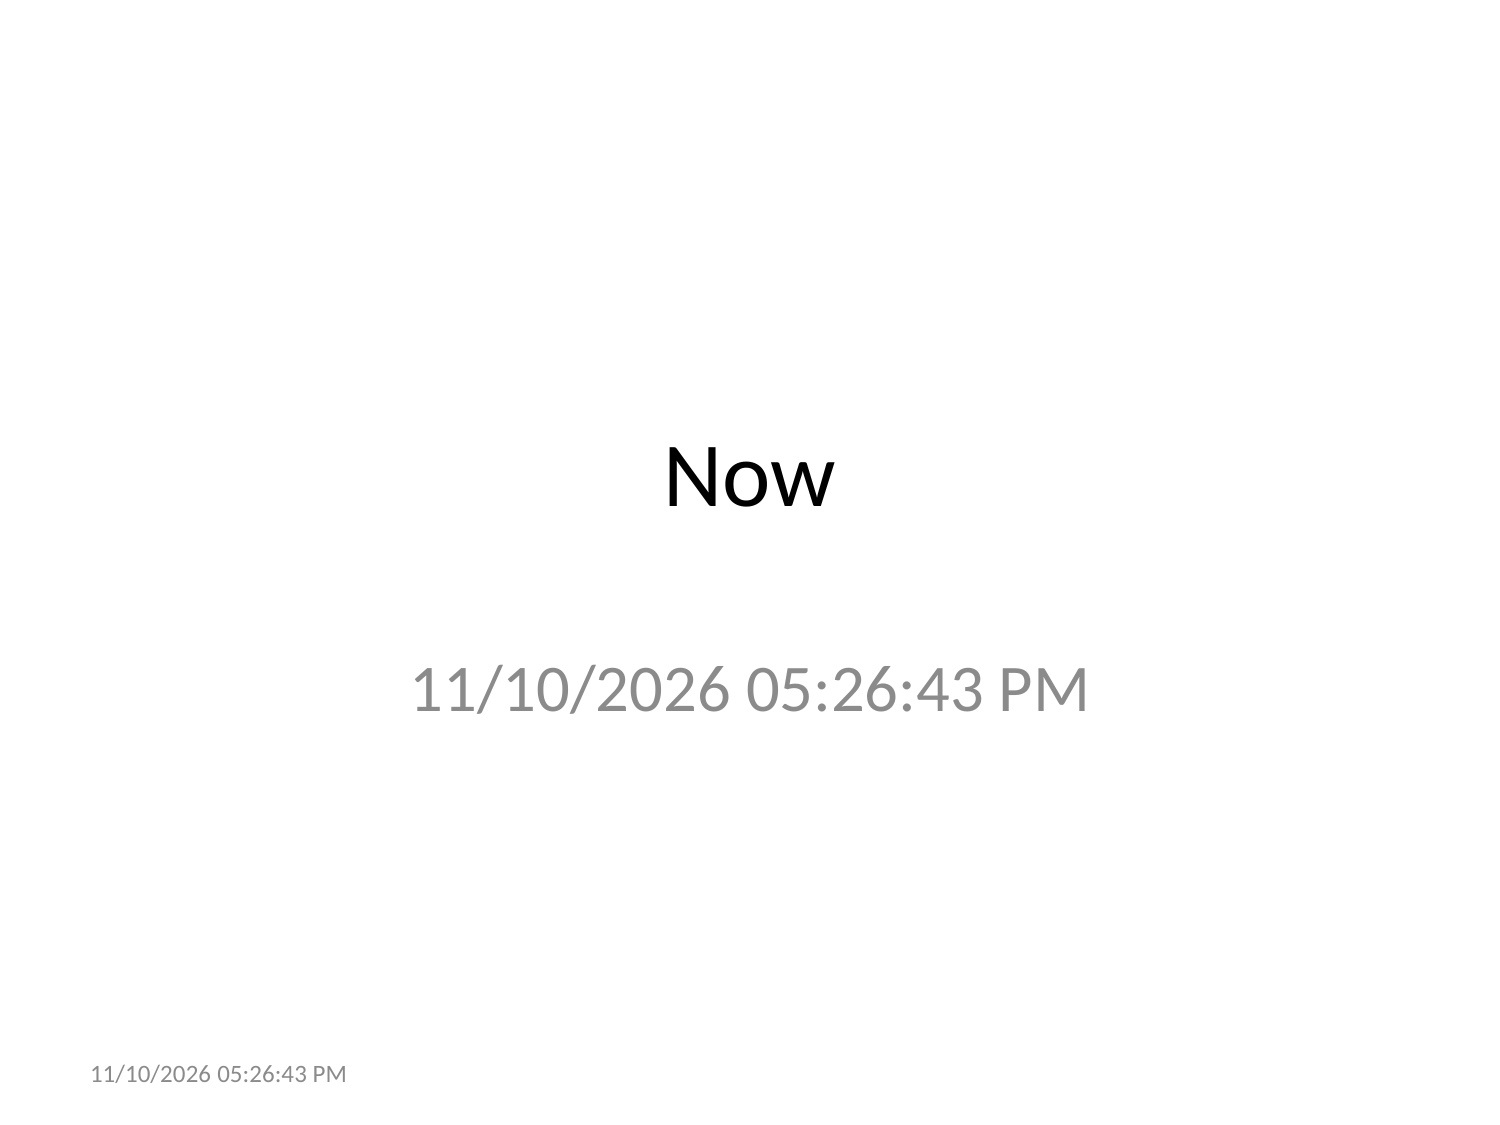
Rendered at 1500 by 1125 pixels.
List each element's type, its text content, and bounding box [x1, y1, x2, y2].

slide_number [75, 1042, 425, 1103]
title Now [112, 349, 1388, 591]
subtitle 2011-12-19 10:20:04 AM [225, 637, 1275, 925]
